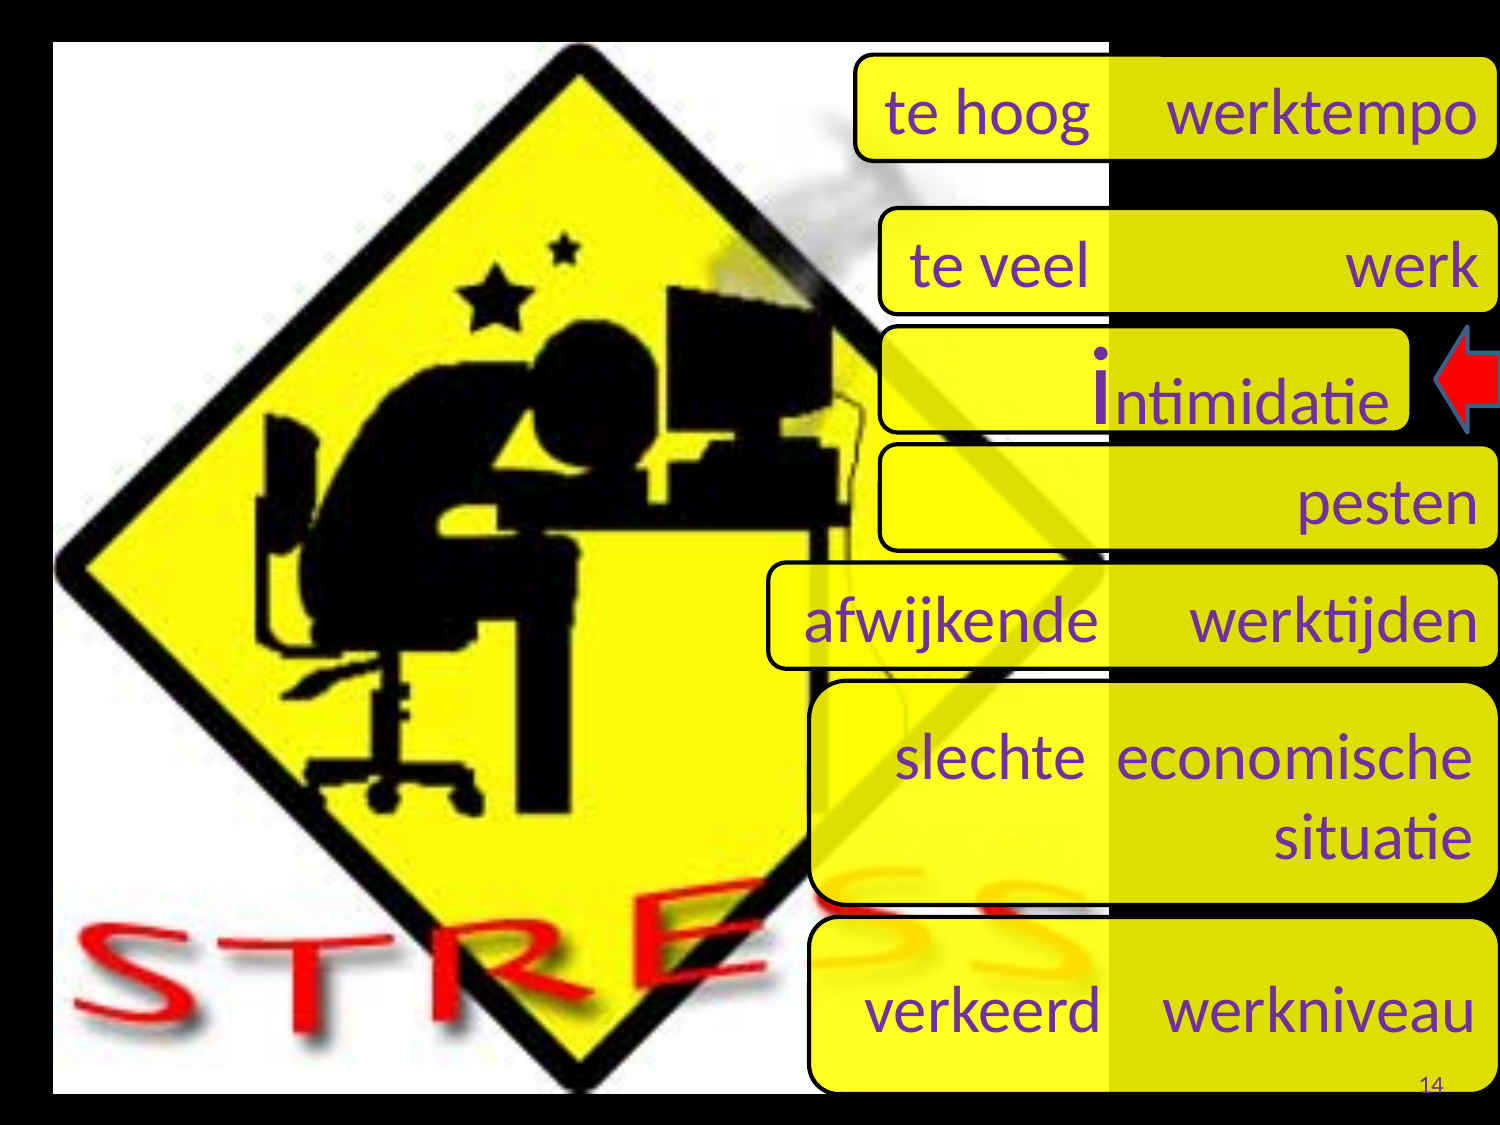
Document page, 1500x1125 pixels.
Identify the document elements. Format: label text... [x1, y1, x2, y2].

text_box afwijkende werktijden [1112, 560, 1500, 671]
text_box te veel werk [1112, 205, 1500, 317]
text_box te hoog werktempo [1112, 52, 1500, 164]
text_box slechte economische situatie [1112, 678, 1500, 908]
text_box pesten [1112, 442, 1500, 553]
text_box intimidatie [1112, 324, 1414, 435]
text_box [1433, 324, 1500, 435]
text_box verkeerd werkniveau [1112, 914, 1500, 1097]
picture [52, 42, 1109, 1095]
slide_number 14 [1362, 1041, 1500, 1125]
